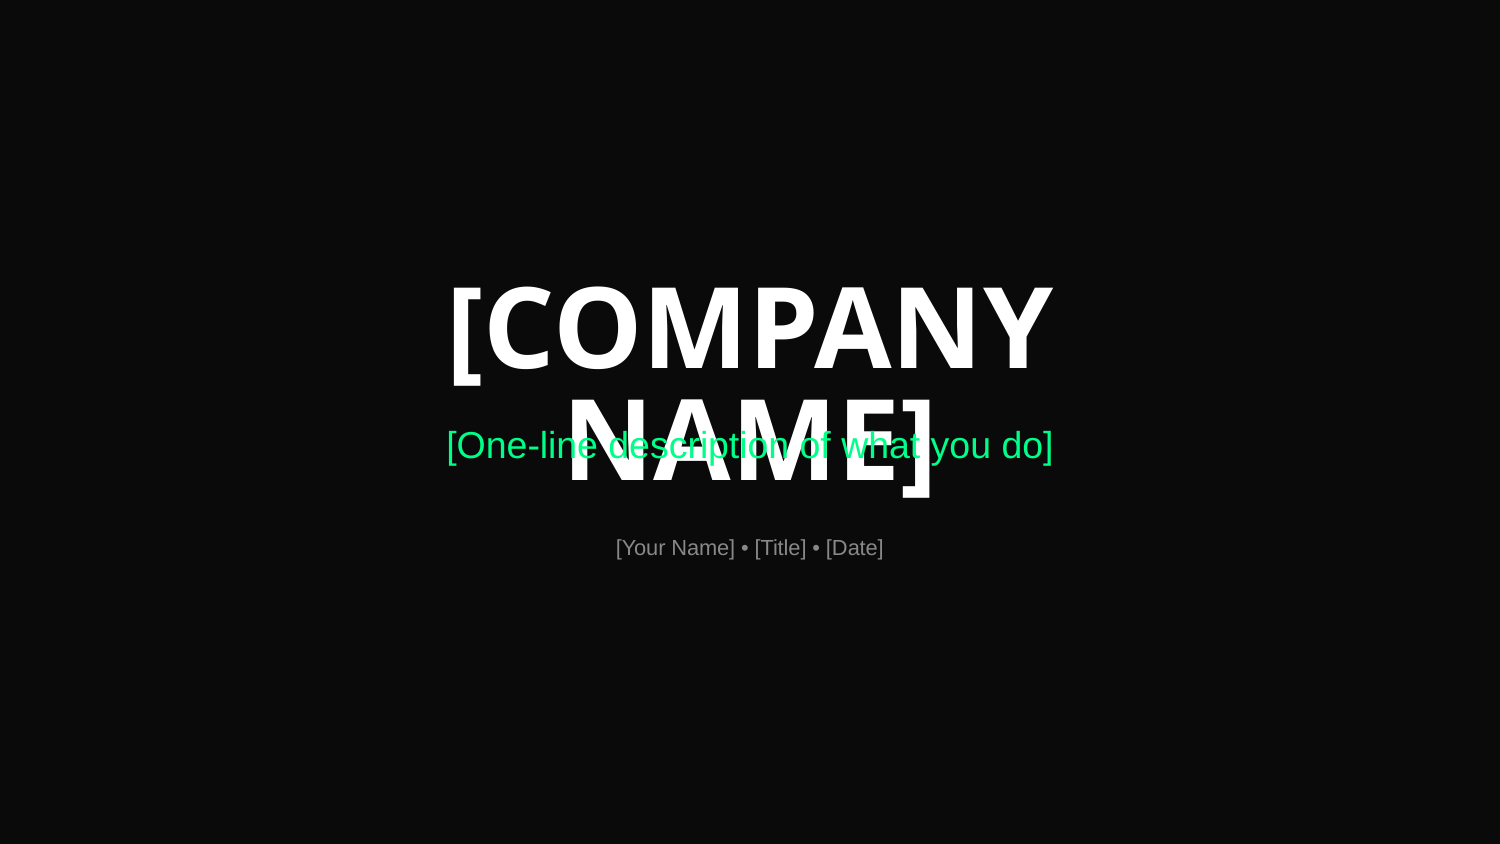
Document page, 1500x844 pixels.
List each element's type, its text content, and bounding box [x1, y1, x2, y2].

text_box [One-line description of what you do] [261, 415, 1239, 466]
text_box [Your Name] • [Title] • [Date] [261, 528, 1239, 560]
text_box [COMPANY NAME] [261, 278, 1239, 391]
